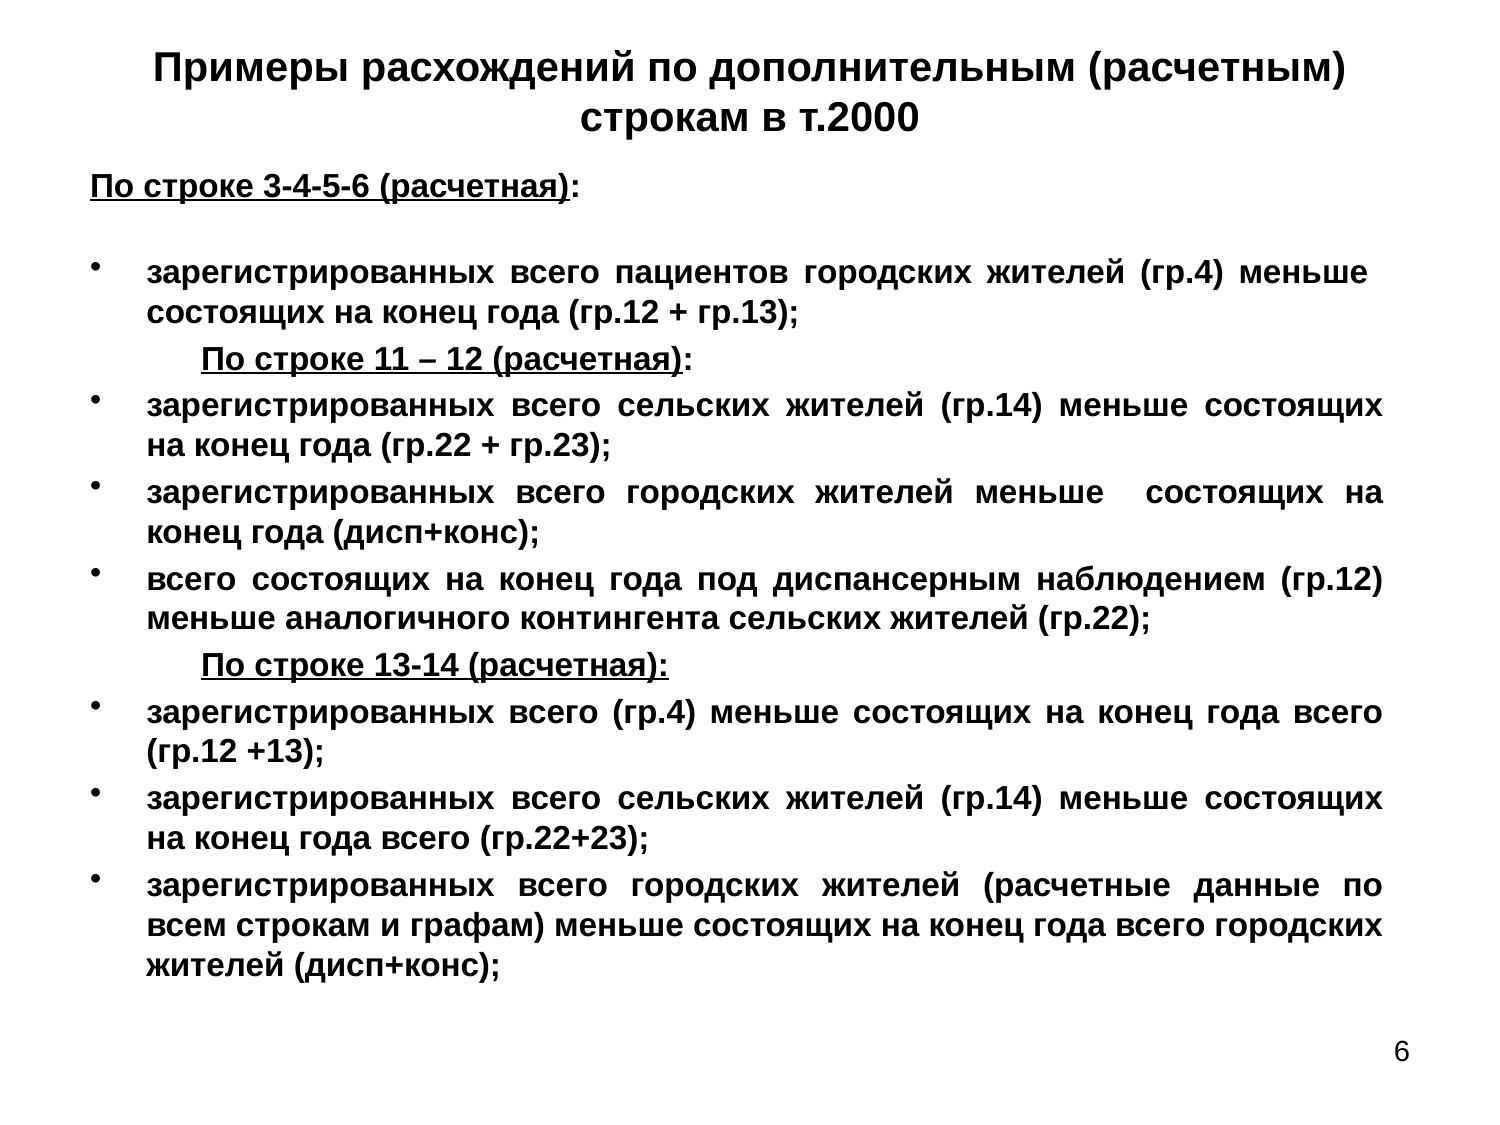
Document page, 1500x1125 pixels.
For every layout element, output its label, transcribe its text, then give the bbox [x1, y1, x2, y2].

slide_number 6 [1074, 1024, 1425, 1103]
list По строке 3-4-5-6 (расчетная): зарегистрированных всего пациентов городских жителей (гр.4) меньше состоящих на конец года (гр.12 + гр.13); По строке 11 – 12 (расчетная): зарегистрированных всего сельских жителей (гр.14) меньше состоящих на конец года (гр.22 + гр.23); зарегистрированных всего городских жителей меньше состоящих на конец года (дисп+конс); всего состоящих на конец года под диспансерным наблюдением (гр.12) меньше аналогичного контингента сельских жителей (гр.22); По строке 13-14 (расчетная): зарегистрированных всего (гр.4) меньше состоящих на конец года всего (гр.12 +13); зарегистрированных всего сельских жителей (гр.14) меньше состоящих на конец года всего (гр.22+23); зарегистрированных всего городских жителей (расчетные данные по всем строкам и графам) меньше состоящих на конец года всего городских жителей (дисп+конс); [74, 156, 1400, 1025]
title Примеры расхождений по дополнительным (расчетным) строкам в т.2000 [74, 44, 1426, 135]
